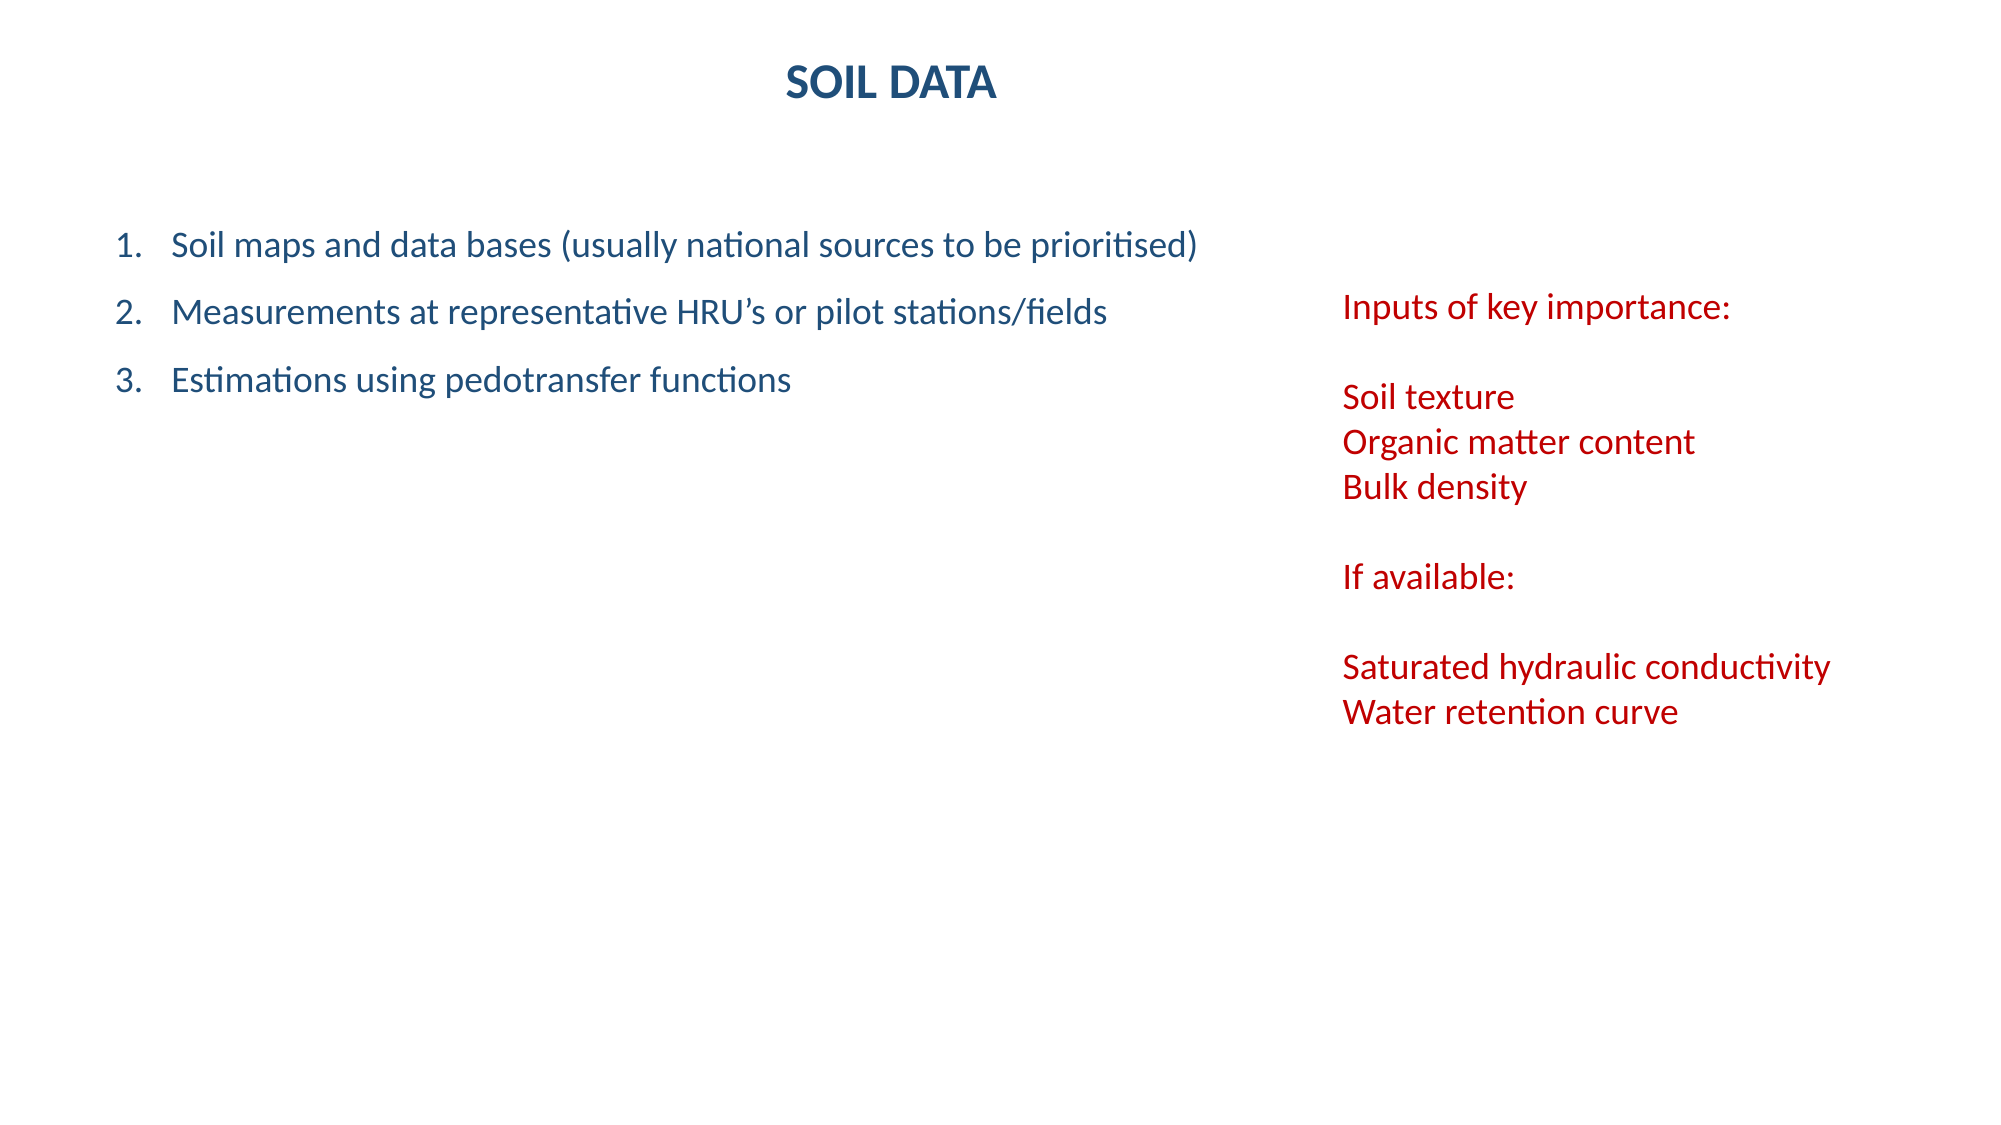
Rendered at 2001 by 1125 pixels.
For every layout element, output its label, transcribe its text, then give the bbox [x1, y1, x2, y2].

text_box SOIL DATA [146, 47, 1647, 128]
text_box Inputs of key importance: Soil texture Organic matter content Bulk density If available: Saturated hydraulic conductivity Water retention curve [1327, 274, 1861, 740]
text_box Soil maps and data bases (usually national sources to be prioritised) Measurements at representative HRU’s or pilot stations/fields Estimations using pedotransfer functions [100, 189, 1408, 408]
